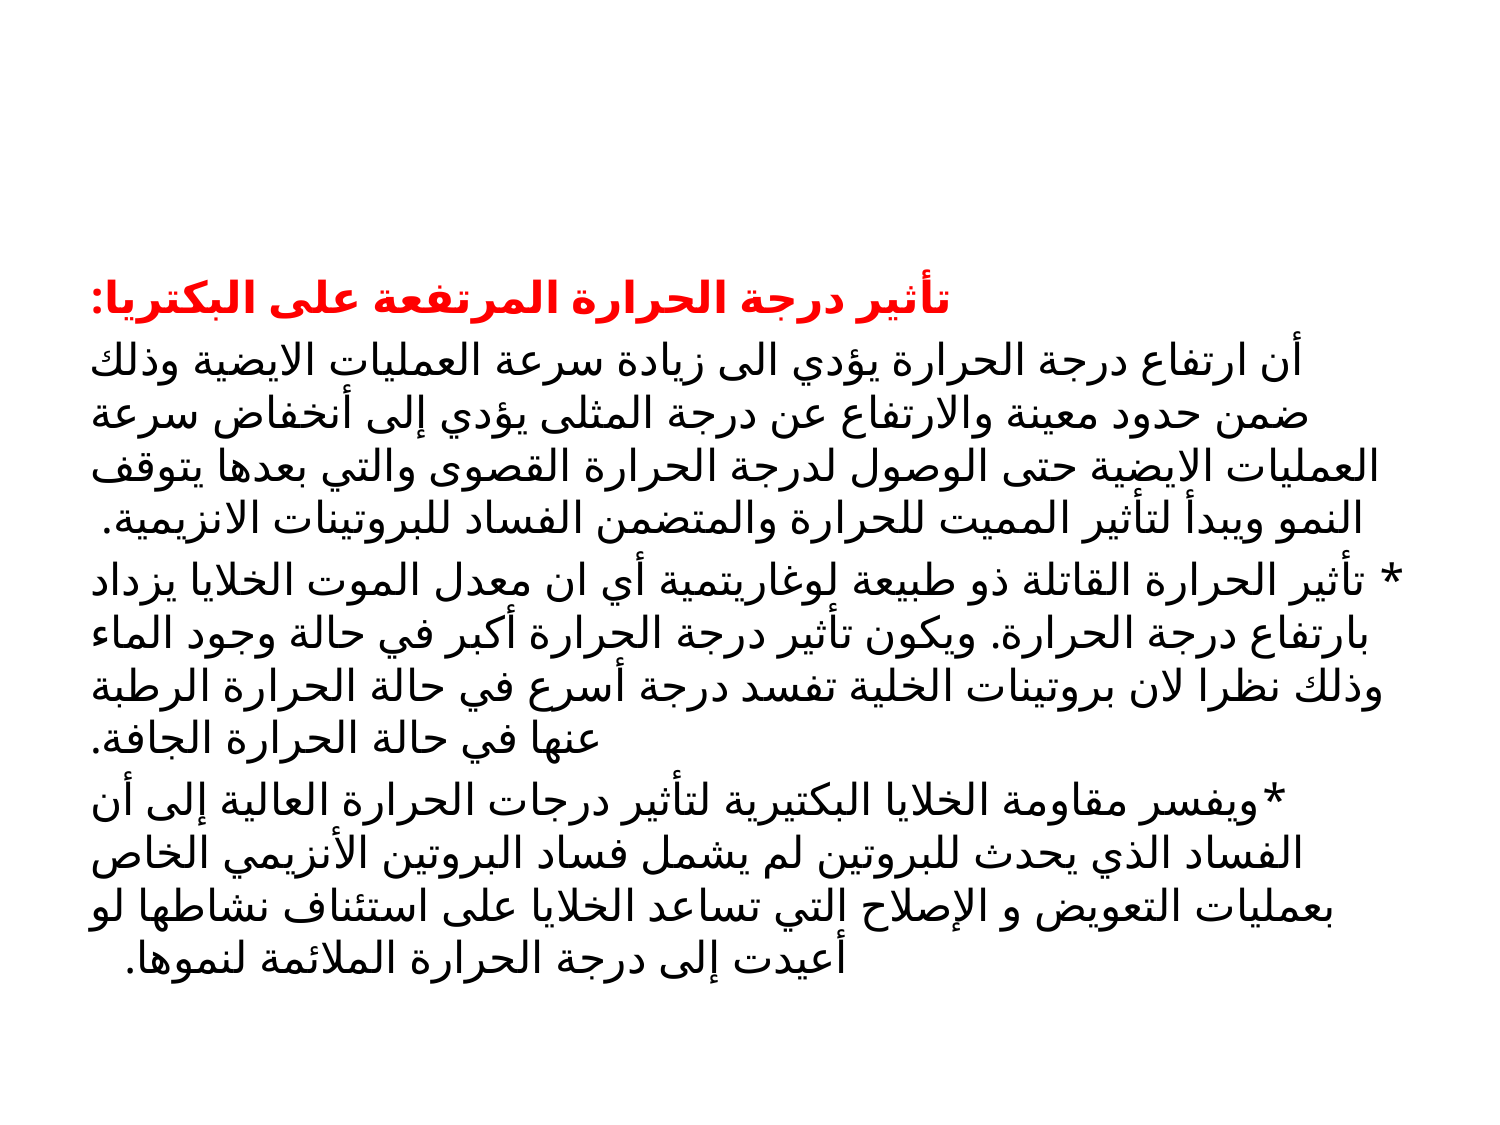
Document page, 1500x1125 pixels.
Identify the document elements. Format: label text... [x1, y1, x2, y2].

list تأثير درجة الحرارة المرتفعة على البكتريا: أن ارتفاع درجة الحرارة يؤدي الى زيادة سرعة العمليات الايضية وذلك ضمن حدود معينة والارتفاع عن درجة المثلى يؤدي إلى أنخفاض سرعة العمليات الايضية حتى الوصول لدرجة الحرارة القصوى والتي بعدها يتوقف النمو ويبدأ لتأثير المميت للحرارة والمتضمن الفساد للبروتينات الانزيمية. * تأثير الحرارة القاتلة ذو طبيعة لوغاريتمية أي ان معدل الموت الخلايا يزداد بارتفاع درجة الحرارة. ويكون تأثير درجة الحرارة أكبر في حالة وجود الماء وذلك نظرا لان بروتينات الخلية تفسد درجة أسرع في حالة الحرارة الرطبة عنها في حالة الحرارة الجافة. *ويفسر مقاومة الخلايا البكتيرية لتأثير درجات الحرارة العالية إلى أن الفساد الذي يحدث للبروتين لم يشمل فساد البروتين الأنزيمي الخاص بعمليات التعويض و الإصلاح التي تساعد الخلايا على استئناف نشاطها لو أعيدت إلى درجة الحرارة الملائمة لنموها. [75, 262, 1425, 1005]
